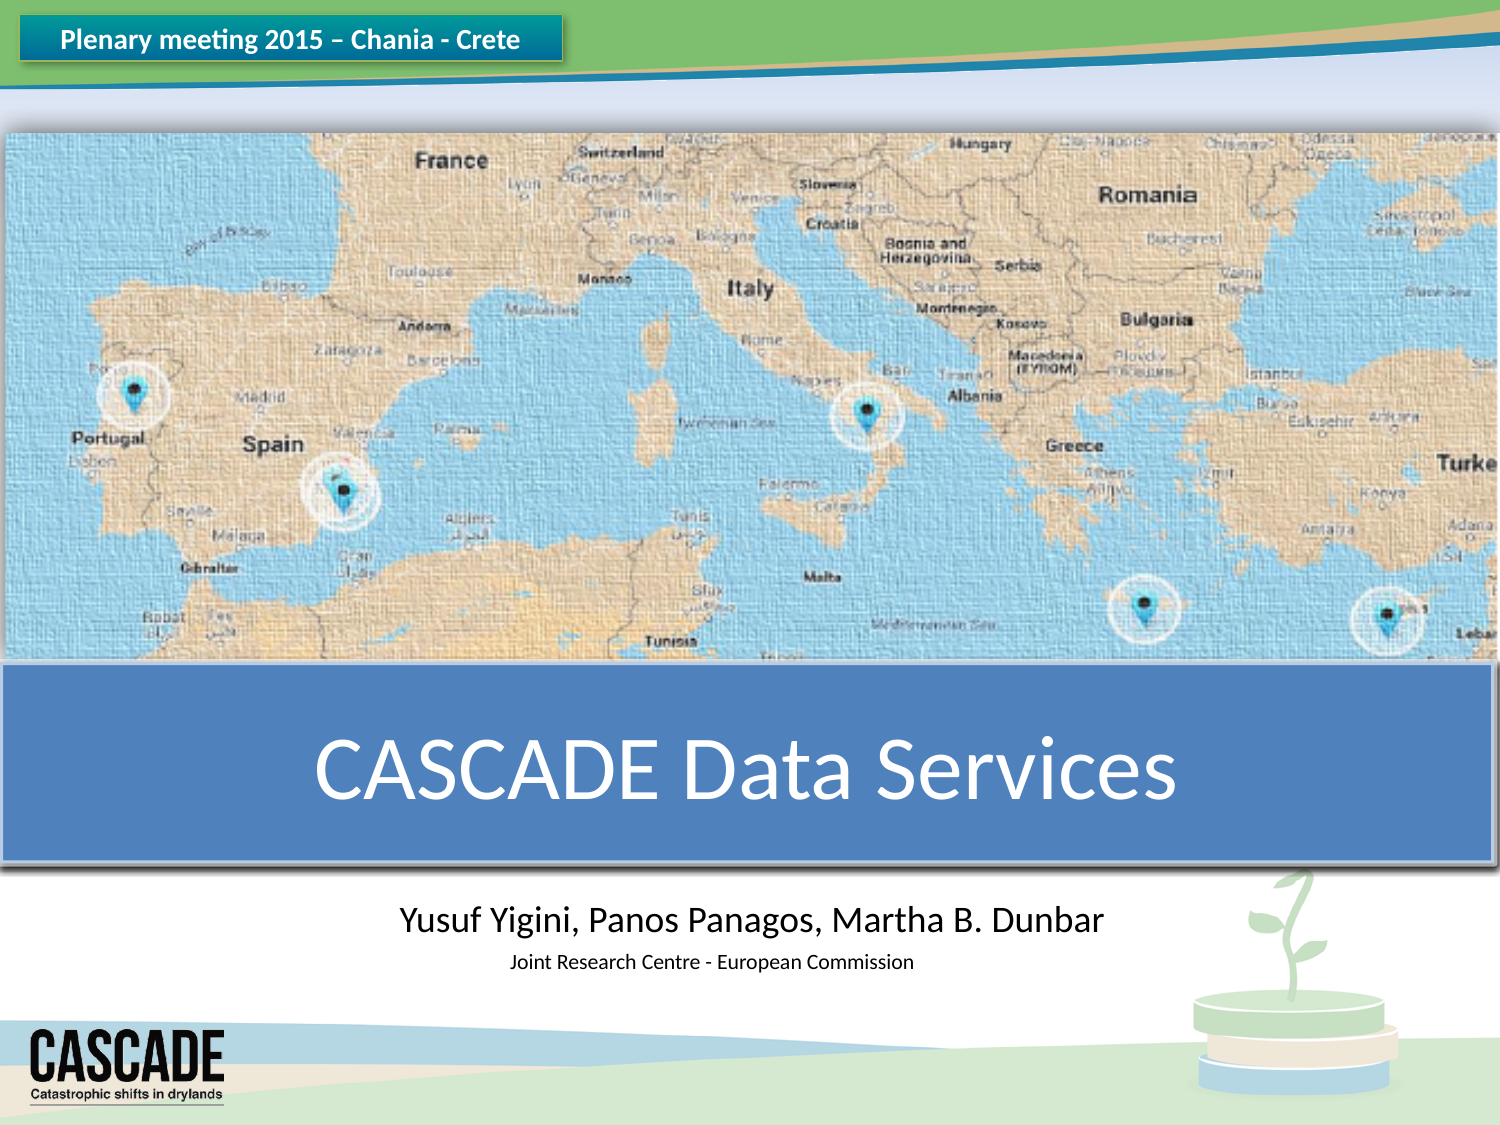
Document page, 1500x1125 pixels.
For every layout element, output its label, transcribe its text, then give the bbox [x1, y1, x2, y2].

picture [4, 133, 1500, 663]
text_box Yusuf Yigini, Panos Panagos, Martha B. Dunbar [384, 887, 1121, 948]
picture [29, 1029, 224, 1106]
text_box Joint Research Centre - European Commission [337, 939, 1088, 981]
title CASCADE Data Services [0, 665, 1497, 867]
picture [0, 0, 1500, 90]
